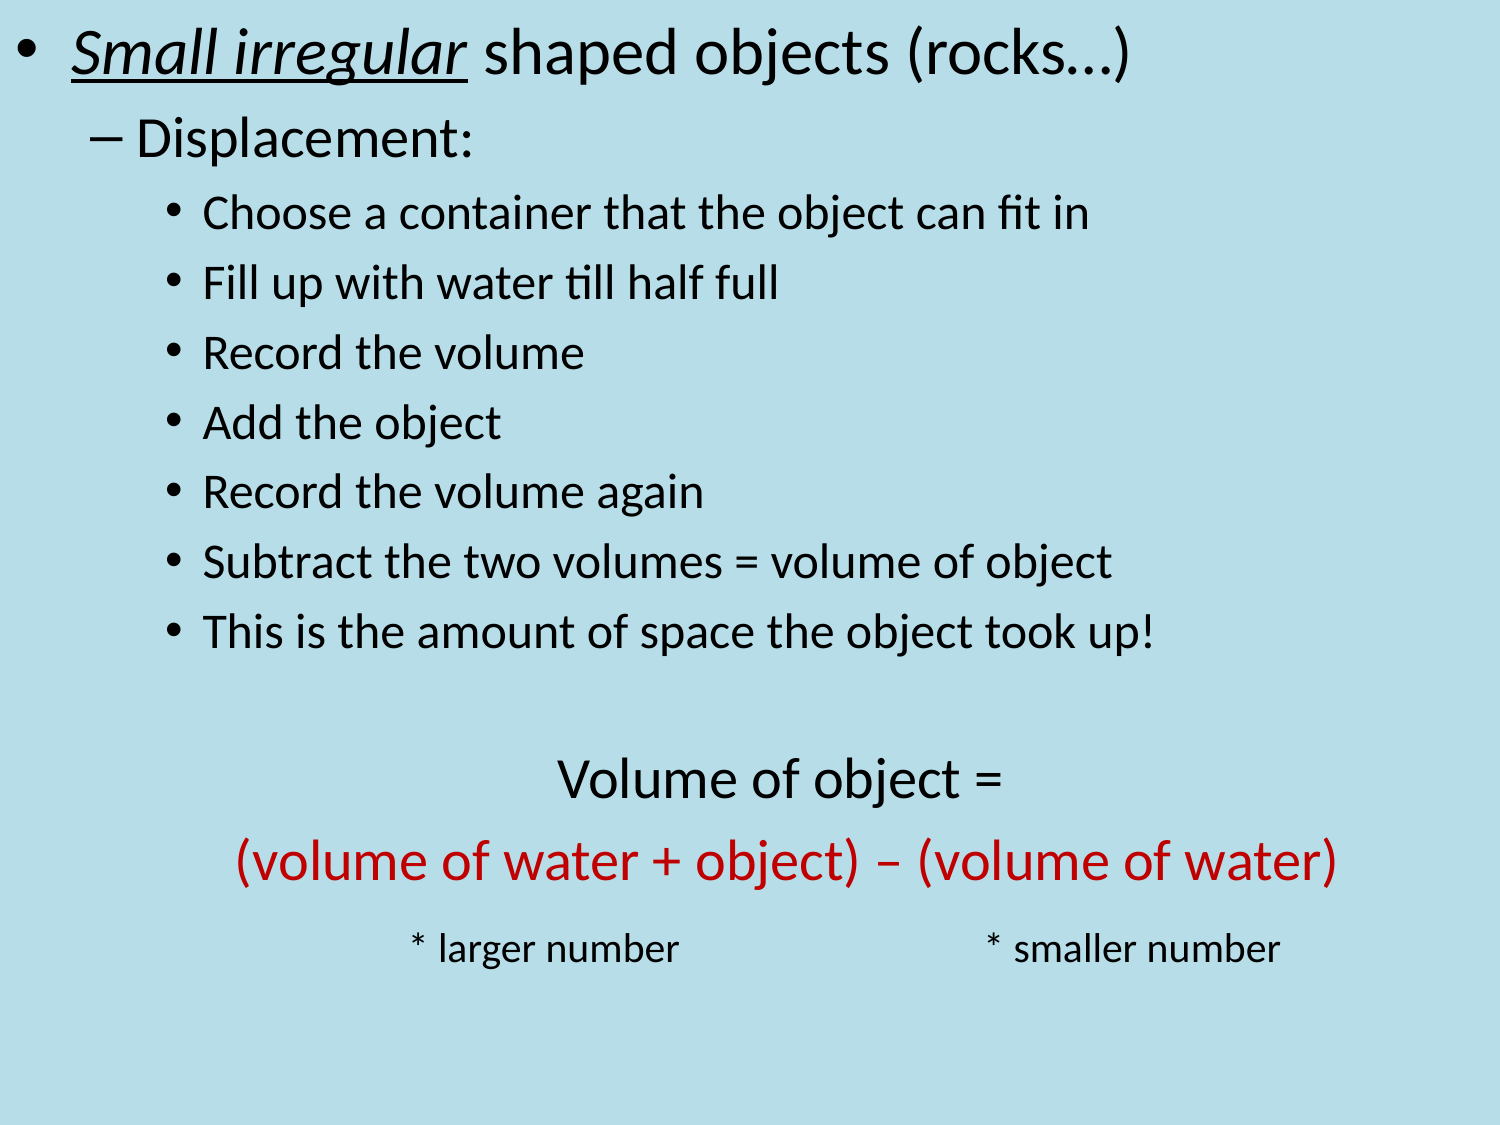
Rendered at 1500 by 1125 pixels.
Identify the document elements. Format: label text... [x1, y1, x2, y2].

list Small irregular shaped objects (rocks…) Displacement: Choose a container that the object can fit in Fill up with water till half full Record the volume Add the object Record the volume again Subtract the two volumes = volume of object This is the amount of space the object took up! Volume of object = (volume of water + object) – (volume of water) * larger number * smaller number [0, 0, 1500, 1125]
